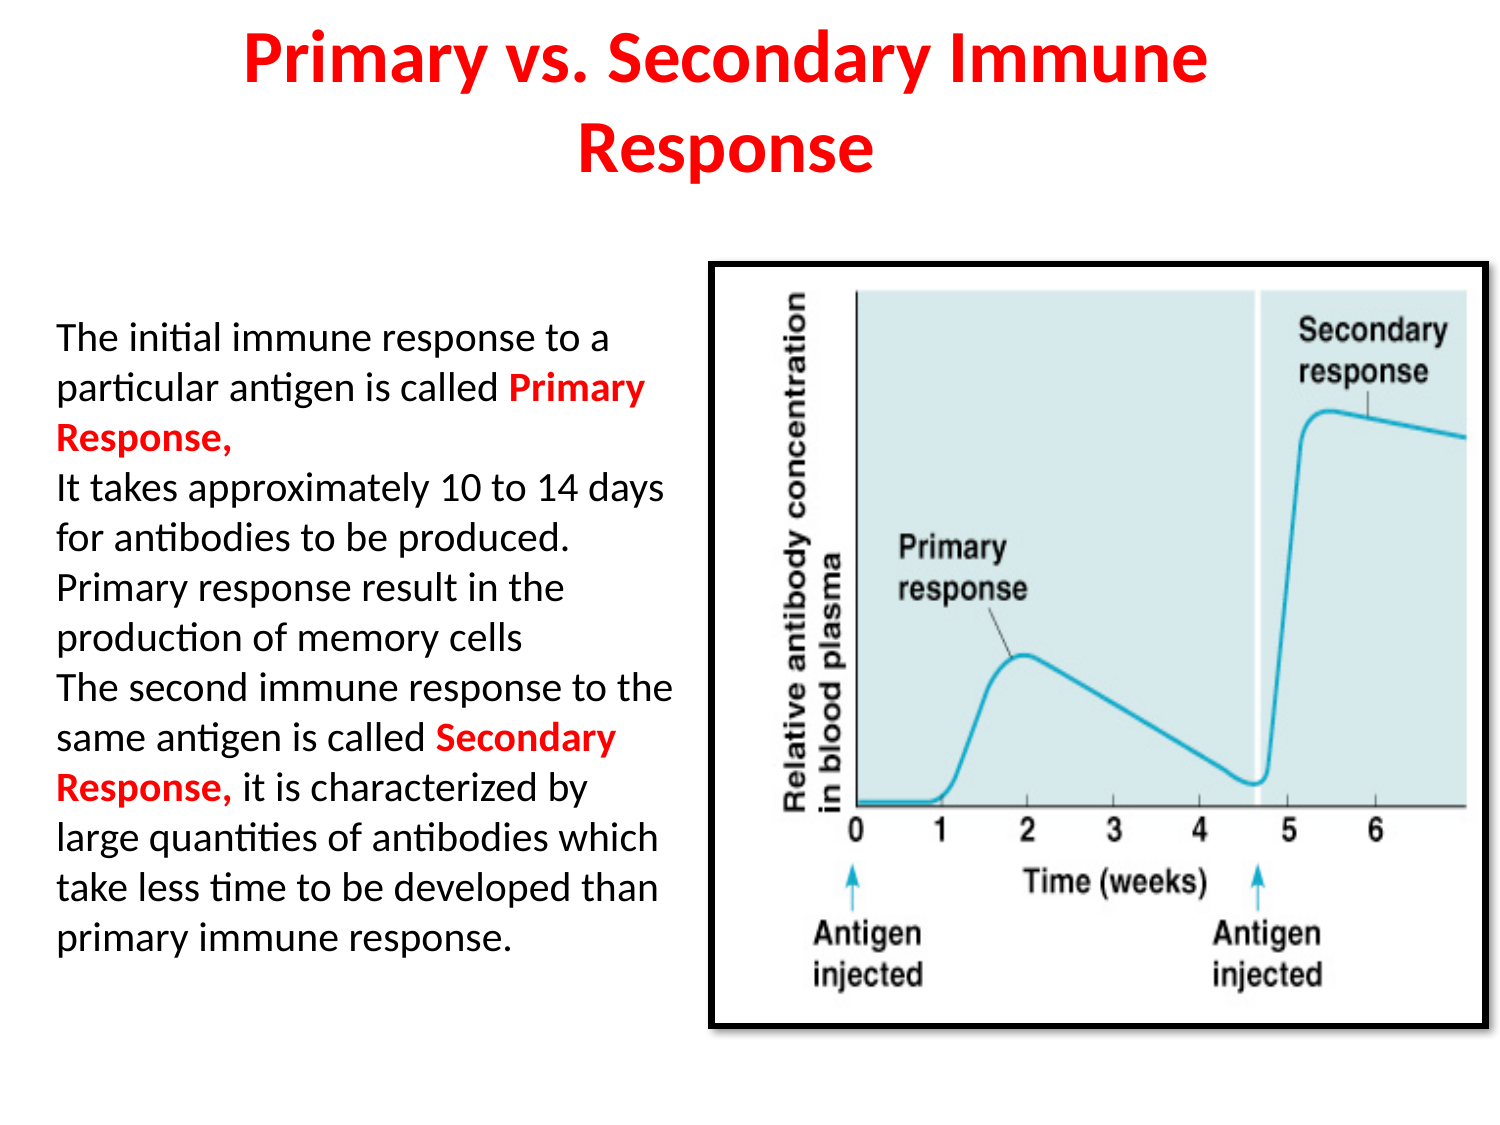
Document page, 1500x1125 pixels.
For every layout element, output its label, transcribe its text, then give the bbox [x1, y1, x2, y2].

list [714, 266, 1483, 1024]
text_box Primary vs. Secondary Immune Response [105, 0, 1348, 195]
text_box The initial immune response to a particular antigen is called Primary Response, It takes approximately 10 to 14 days for antibodies to be produced. Primary response result in the production of memory cells The second immune response to the same antigen is called Secondary Response, it is characterized by large quantities of antibodies which take less time to be developed than primary immune response. [41, 302, 691, 968]
